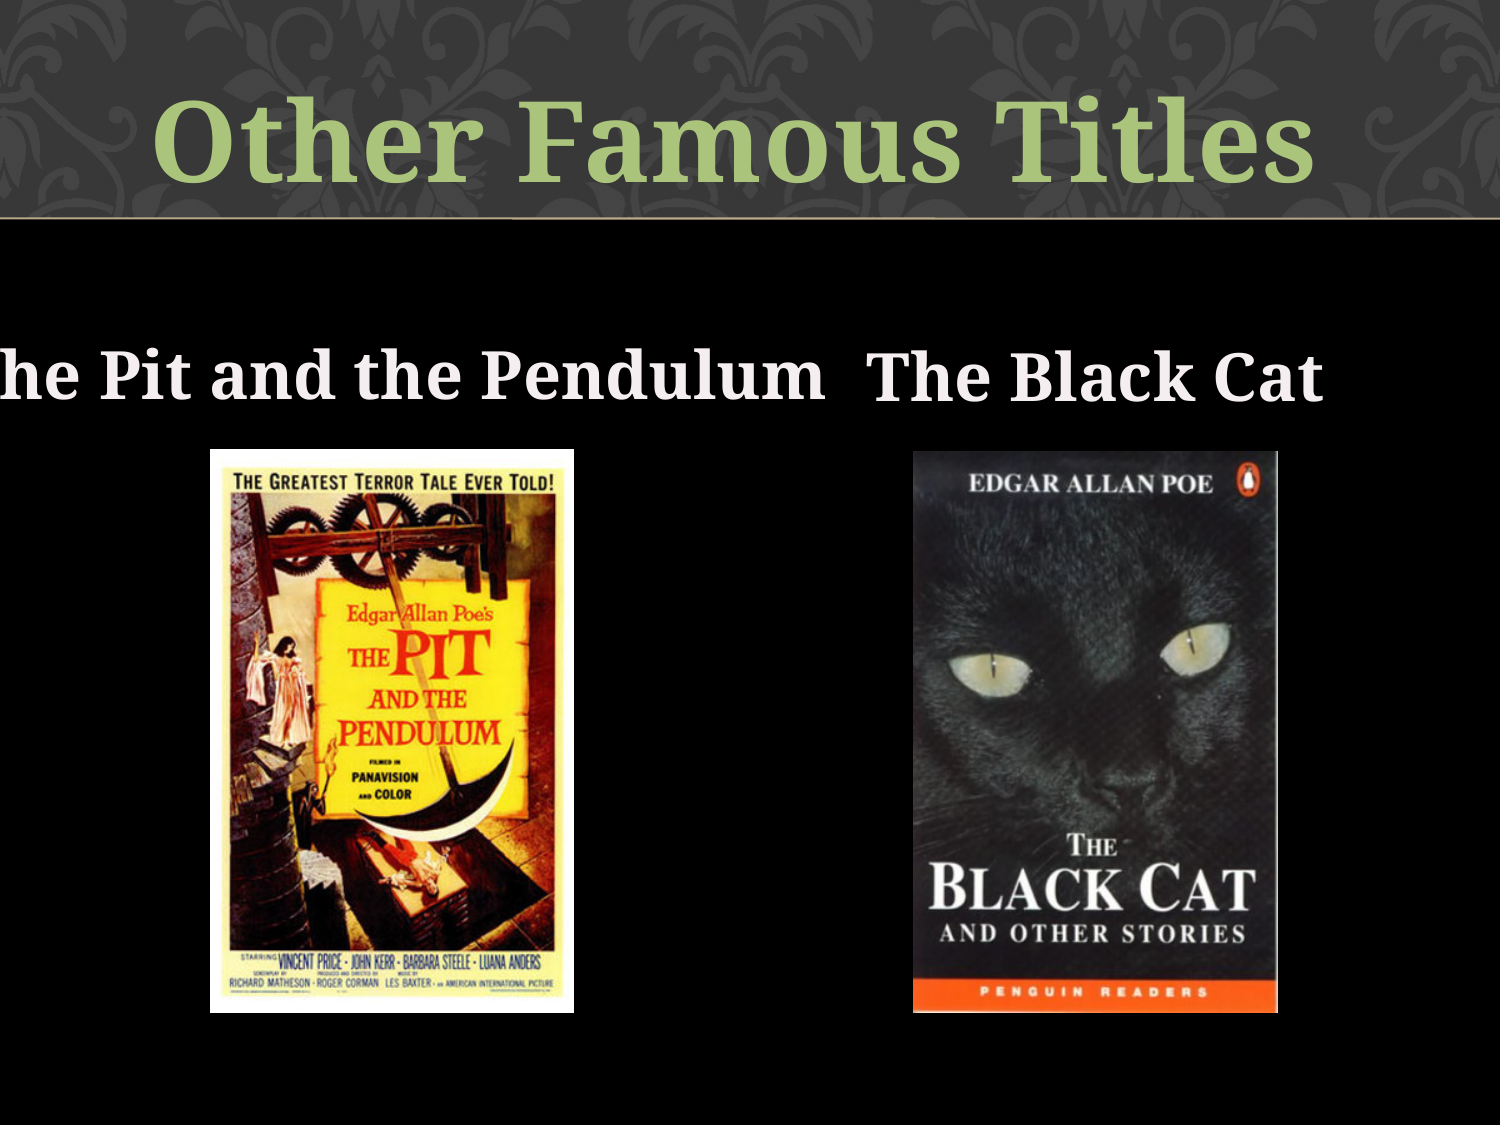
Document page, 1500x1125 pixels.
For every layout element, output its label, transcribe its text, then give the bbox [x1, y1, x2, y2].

picture [912, 451, 1279, 1013]
text_box The Black Cat [851, 326, 1340, 422]
text_box Other Famous Titles [134, 62, 1335, 213]
text_box The Pit and the Pendulum [0, 324, 843, 420]
picture [209, 449, 574, 1013]
